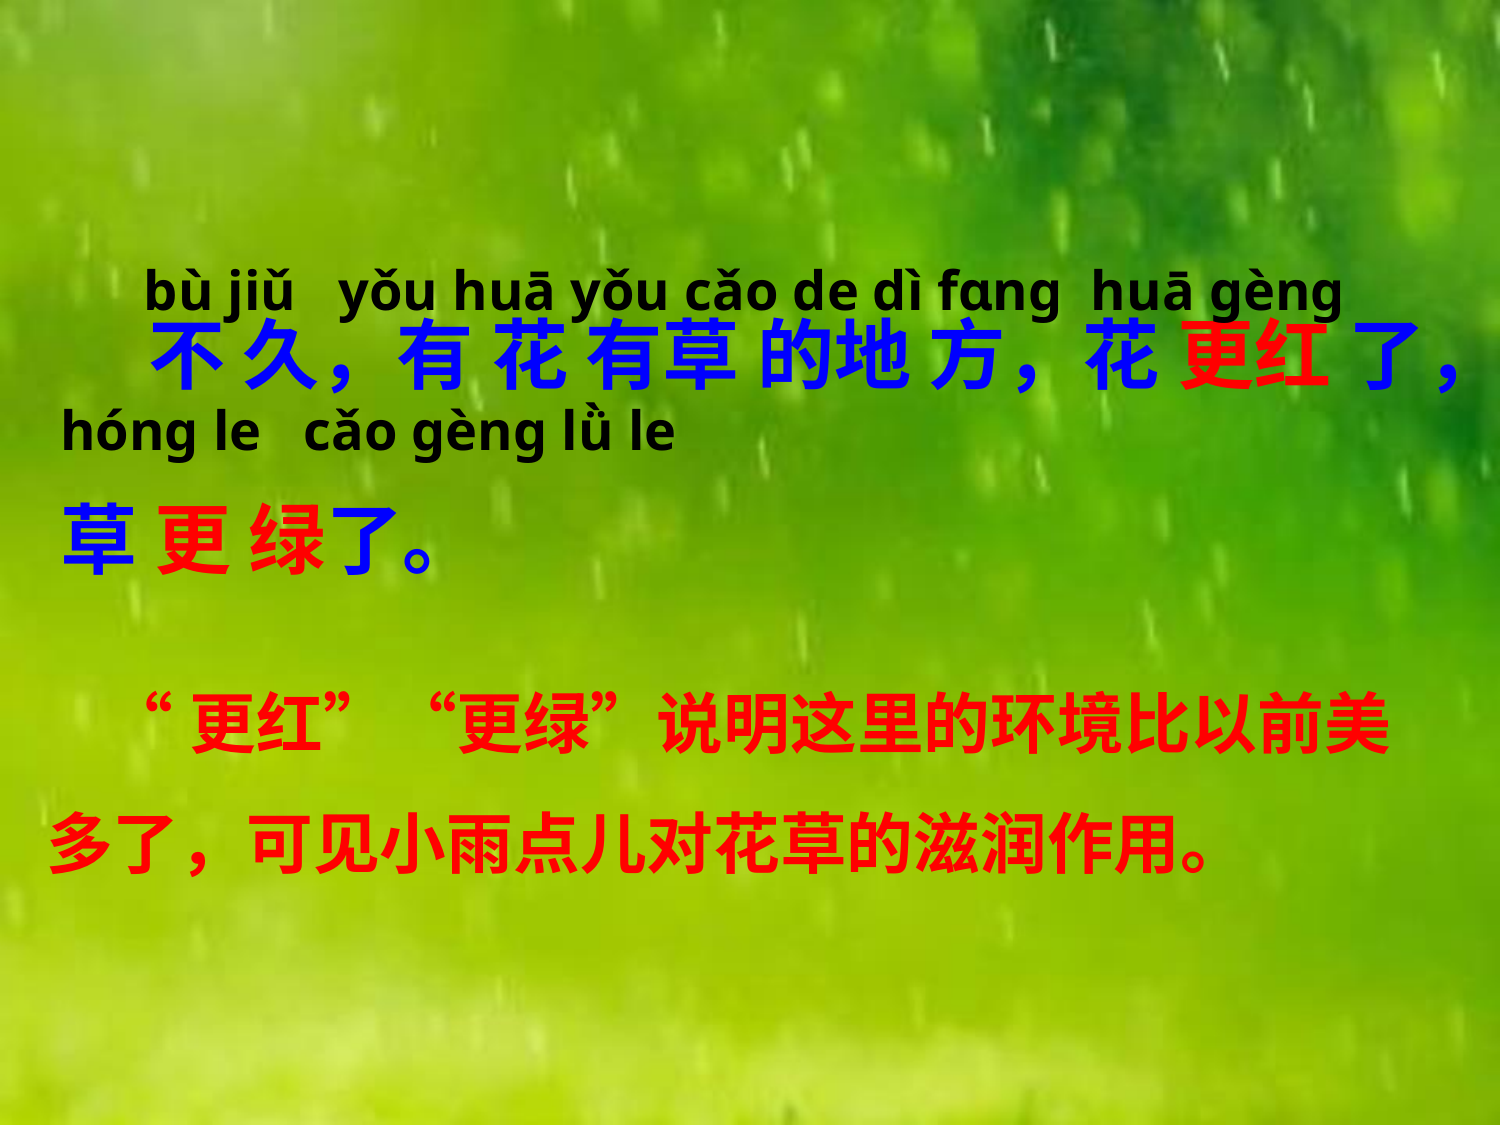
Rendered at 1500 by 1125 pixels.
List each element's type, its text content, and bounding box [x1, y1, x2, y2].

picture [0, 0, 1500, 1125]
text_box “更红”“更绿”说明这里的环境比以前美多了，可见小雨点儿对花草的滋润作用。 [31, 634, 1473, 889]
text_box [45, 174, 1457, 600]
